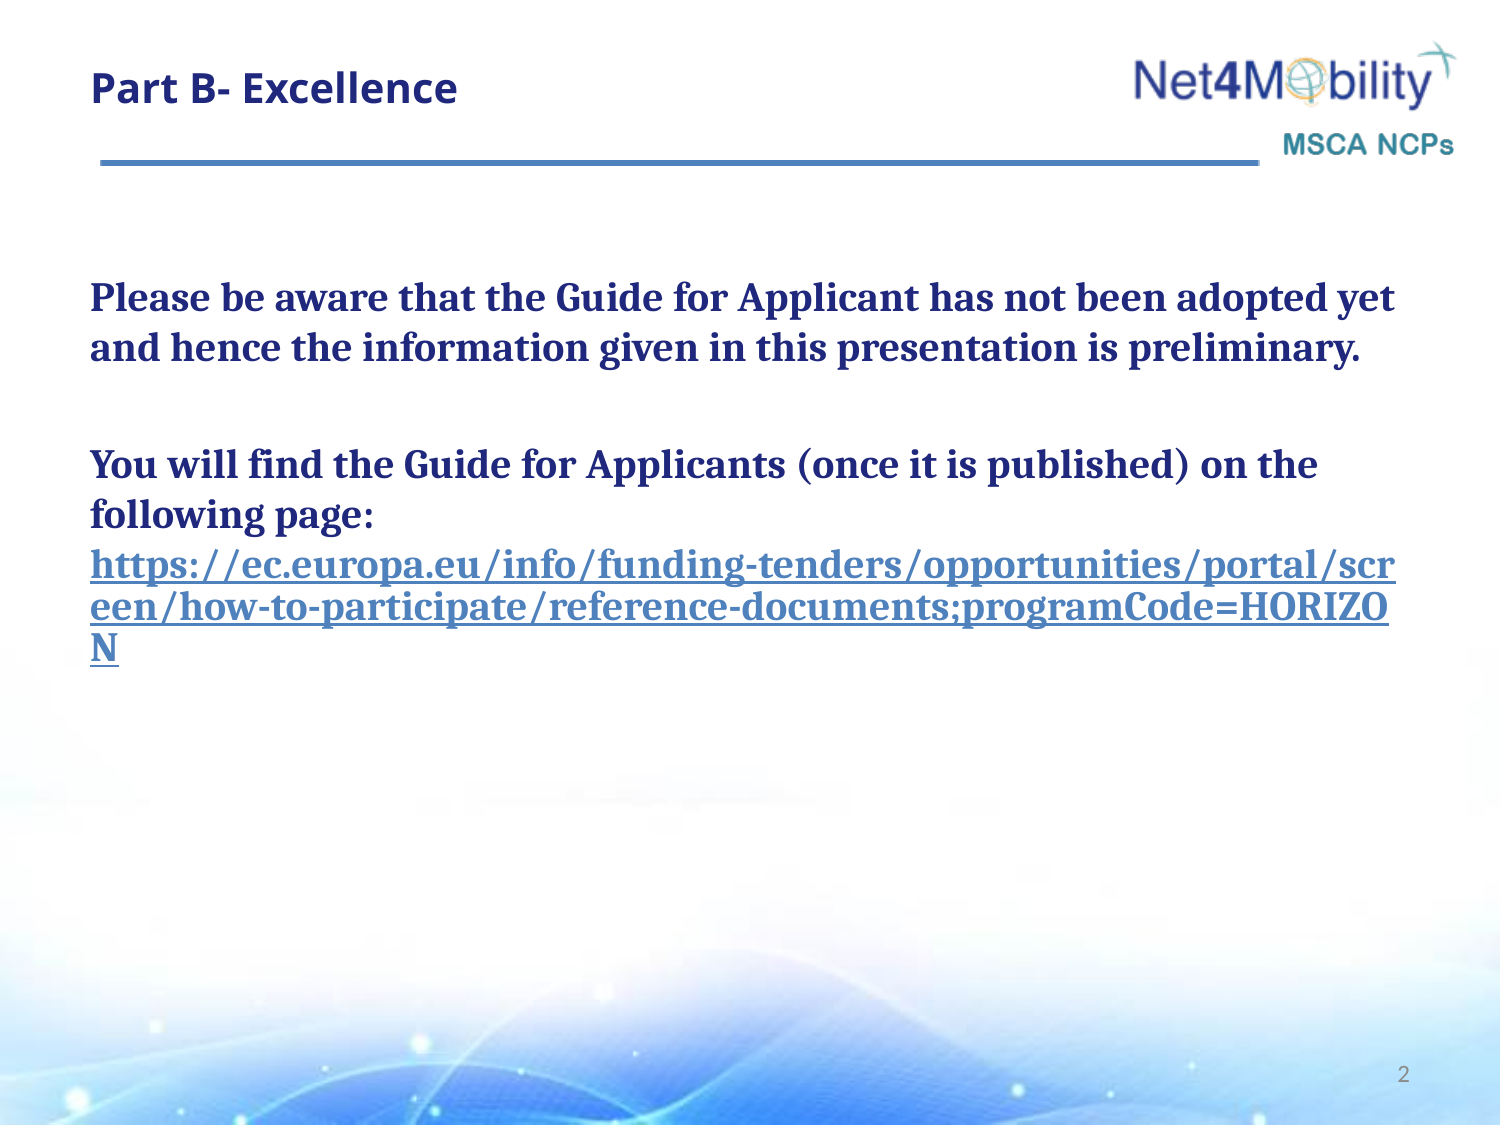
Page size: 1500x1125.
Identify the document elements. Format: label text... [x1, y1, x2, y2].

slide_number 2 [1074, 1042, 1425, 1103]
title Part B- Excellence [75, 30, 1093, 144]
list Please be aware that the Guide for Applicant has not been adopted yet and hence the information given in this presentation is preliminary. You will find the Guide for Applicants (once it is published) on the following page: https://ec.europa.eu/info/funding-tenders/opportunities/portal/screen/how-to-participate/reference-documents;programCode=HORIZON [75, 262, 1425, 1005]
picture [0, 0, 1500, 1125]
